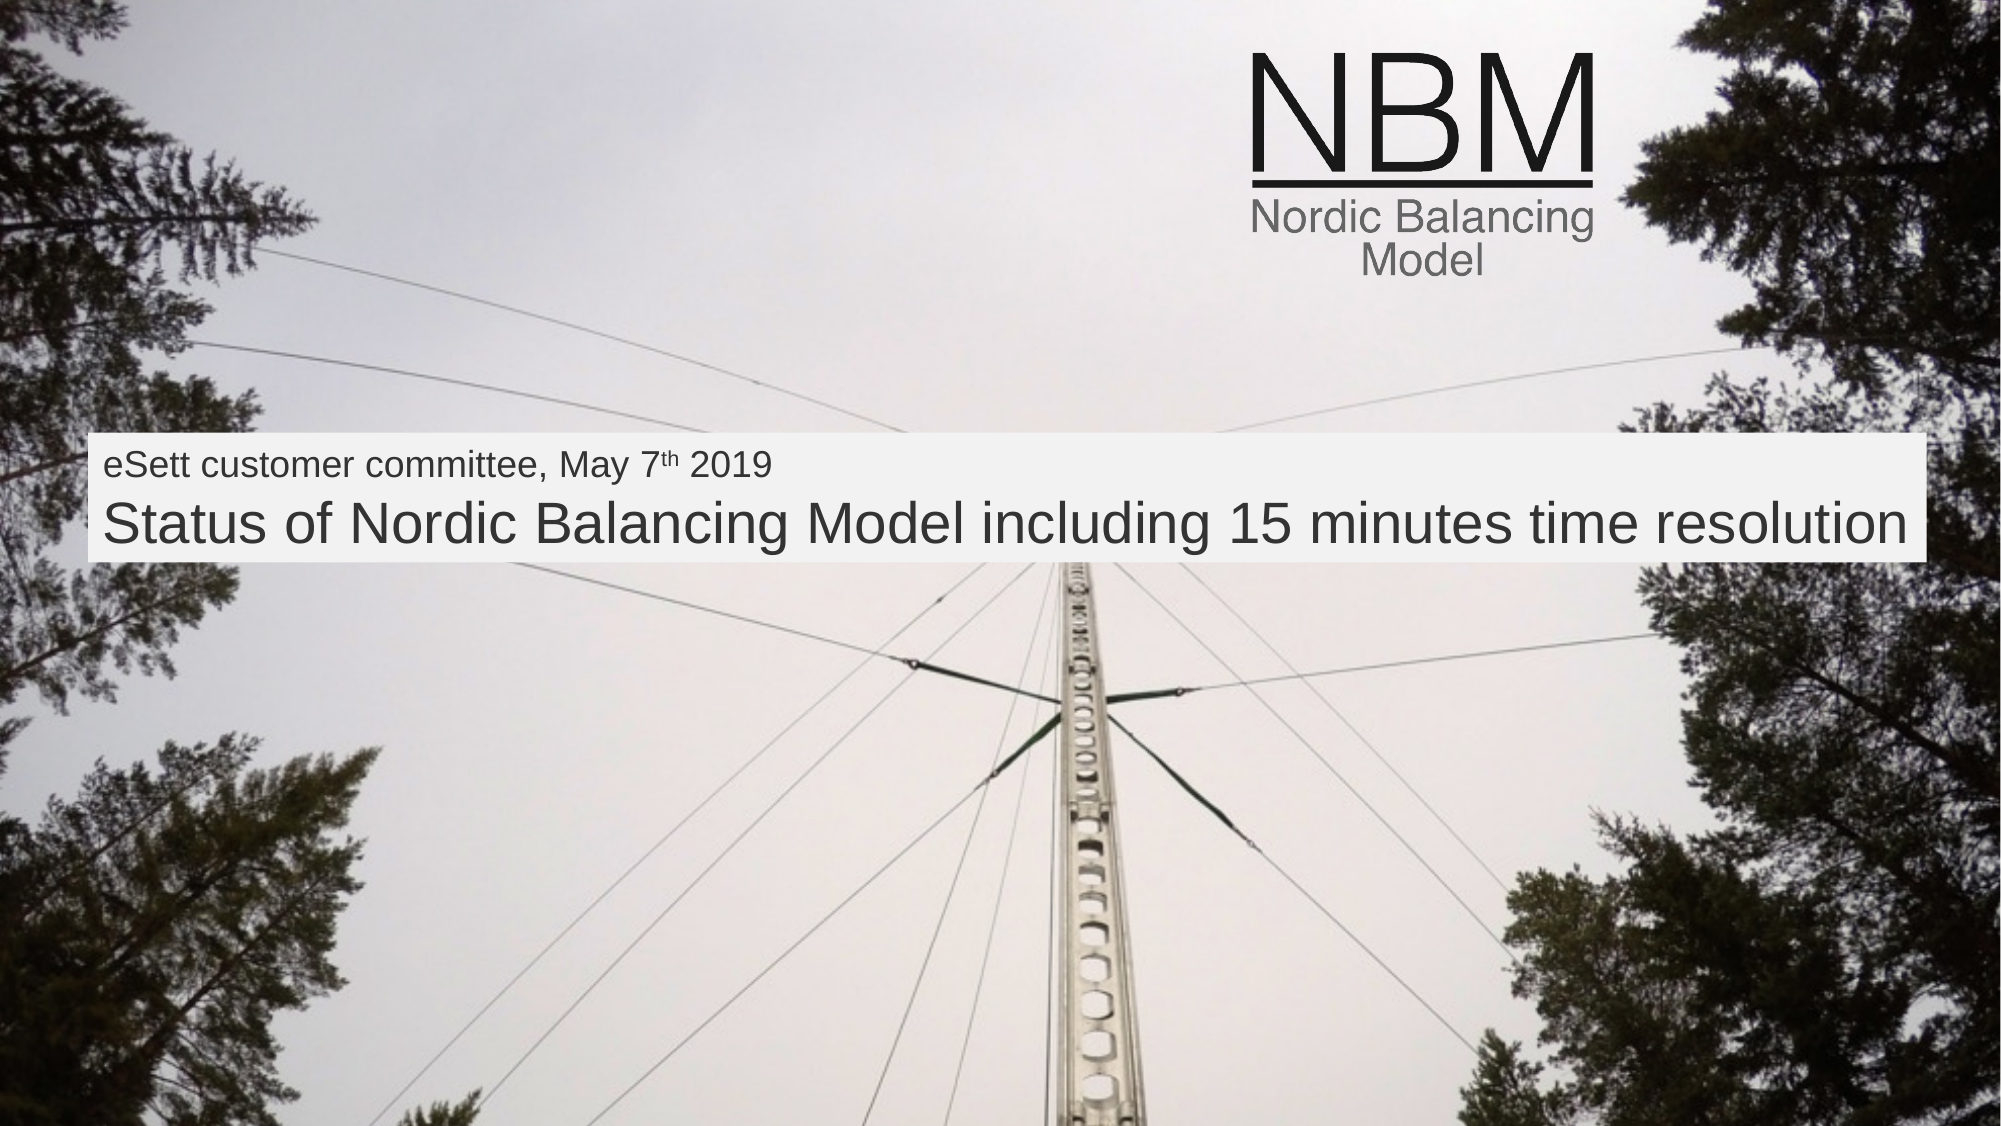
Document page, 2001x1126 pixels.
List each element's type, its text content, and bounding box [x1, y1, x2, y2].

picture [0, 0, 2001, 1126]
text_box eSett customer committee, May 7th 2019 Status of Nordic Balancing Model including 15 minutes time resolution [88, 432, 1927, 563]
